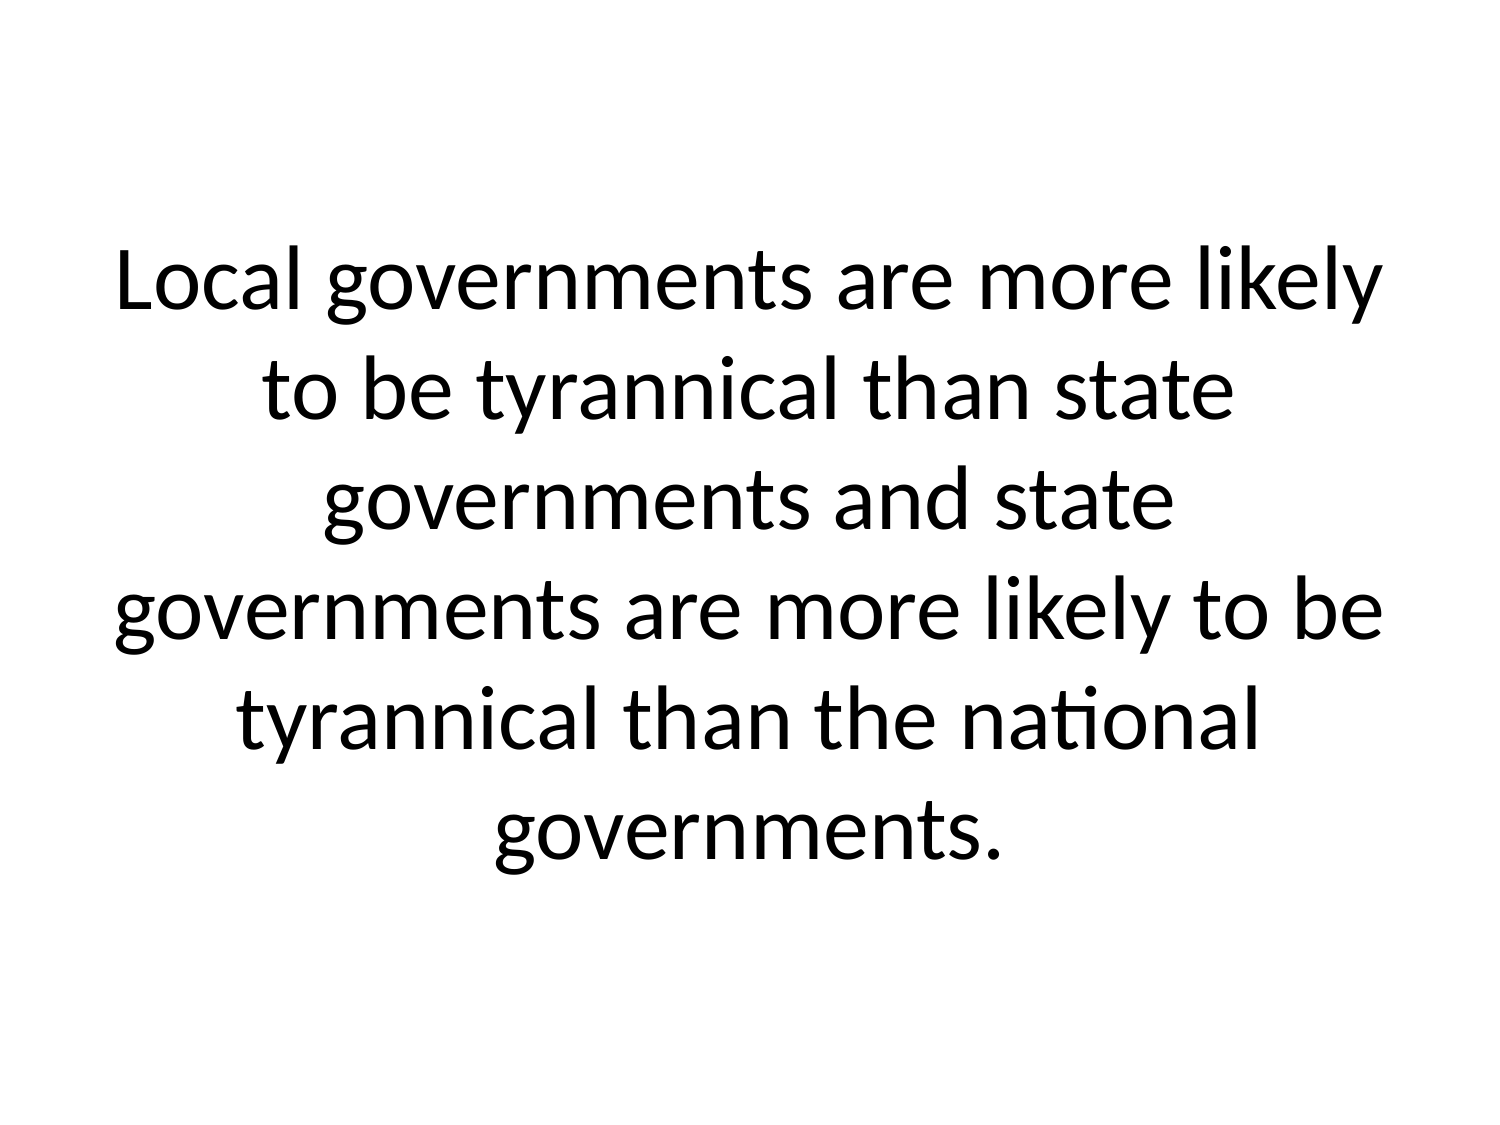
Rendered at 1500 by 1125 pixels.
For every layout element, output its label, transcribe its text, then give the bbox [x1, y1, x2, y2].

title Local governments are more likely to be tyrannical than state governments and state governments are more likely to be tyrannical than the national governments. [74, 44, 1426, 1051]
